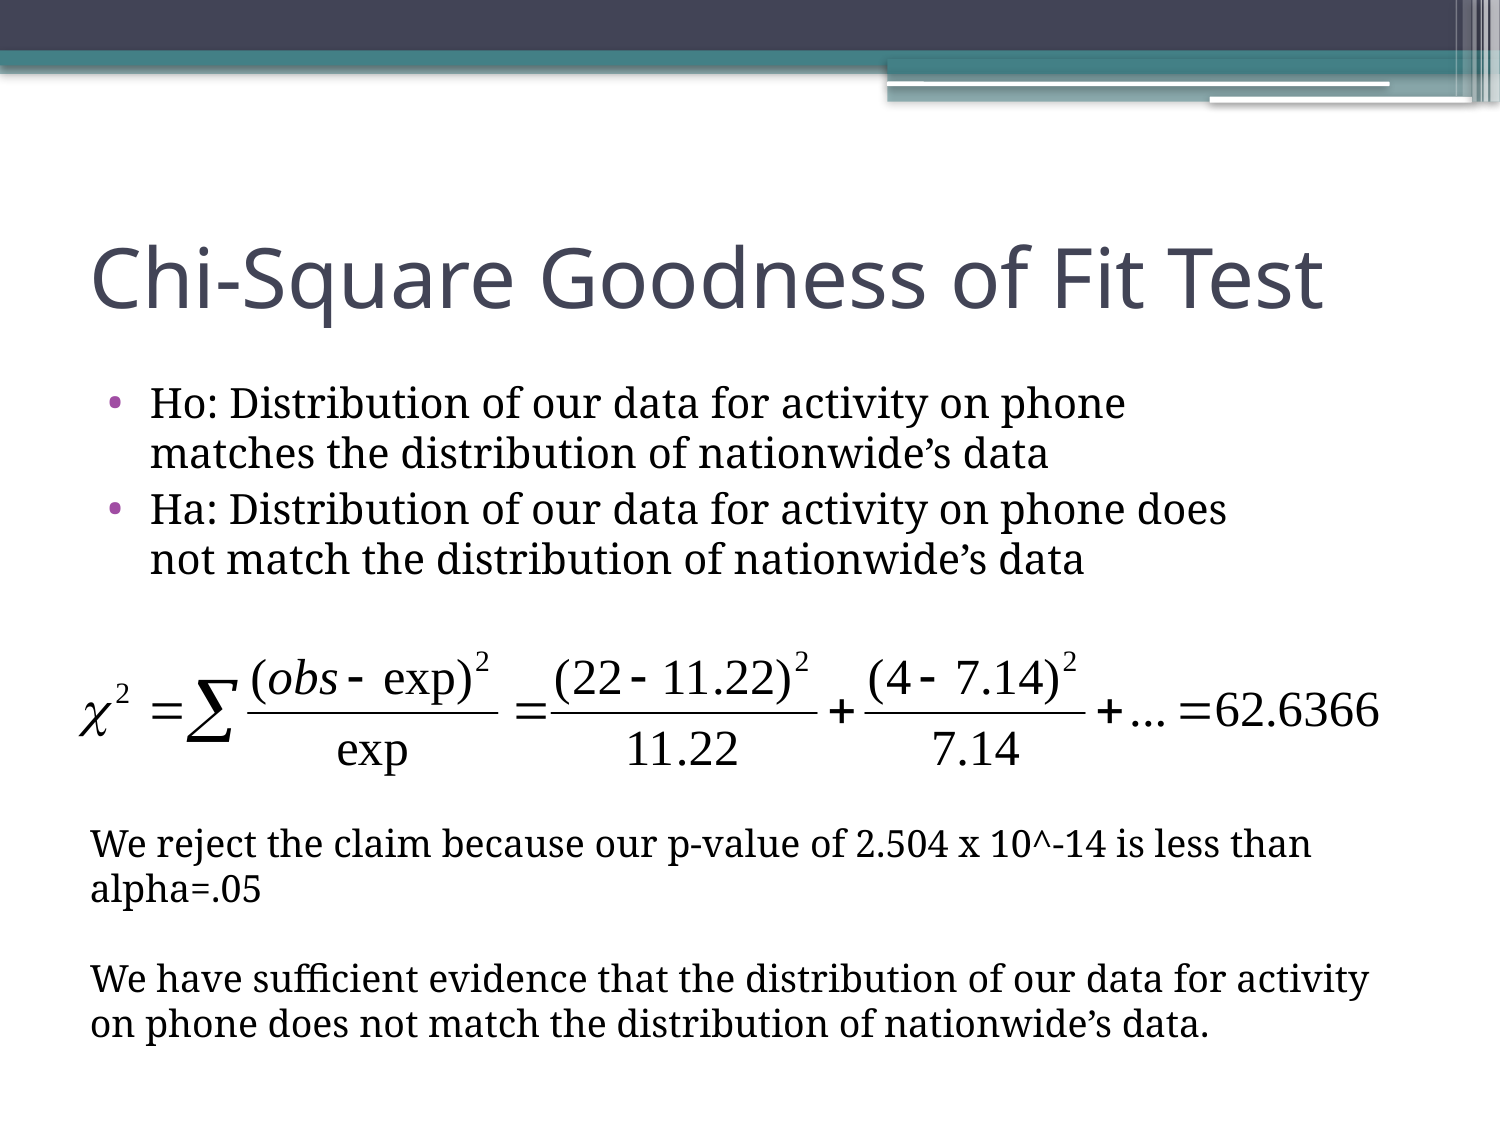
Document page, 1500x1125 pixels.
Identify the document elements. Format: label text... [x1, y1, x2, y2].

list Ho: Distribution of our data for activity on phone matches the distribution of nationwide’s data Ha: Distribution of our data for activity on phone does not match the distribution of nationwide’s data [75, 368, 1275, 635]
title Chi-Square Goodness of Fit Test [75, 187, 1425, 363]
text_box We reject the claim because our p-value of 2.504 x 10^-14 is less than alpha=.05 We have sufficient evidence that the distribution of our data for activity on phone does not match the distribution of nationwide’s data. [74, 812, 1413, 1053]
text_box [70, 637, 1387, 786]
